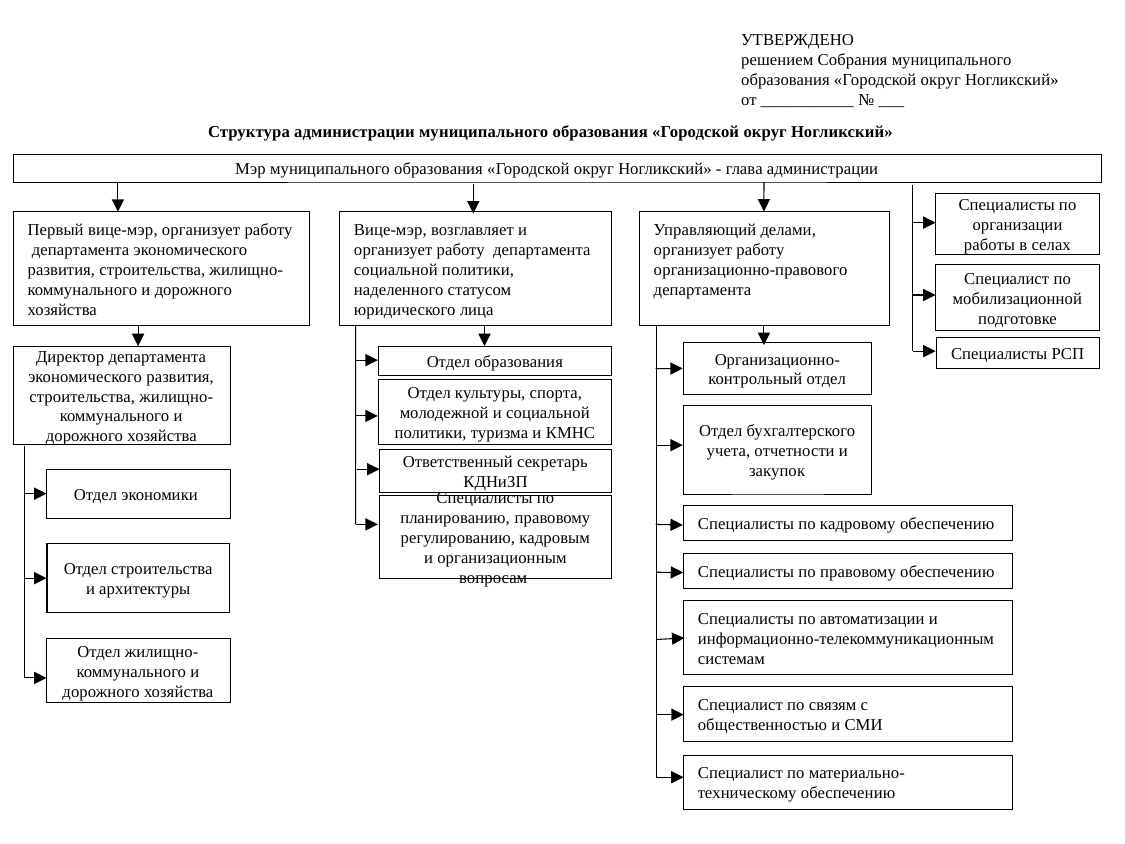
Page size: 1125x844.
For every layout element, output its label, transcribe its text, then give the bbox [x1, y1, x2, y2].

text_box УТВЕРЖДЕНО решением Собрания муниципального образования «Городской округ Ногликский» от ___________ № ___ [726, 21, 1084, 113]
text_box Специалисты по автоматизации и информационно-телекоммуникационным системам [682, 599, 1014, 676]
text_box Организационно-контрольный отдел [682, 341, 873, 396]
text_box Специалисты по организации работы в селах [935, 193, 1100, 255]
text_box Структура администрации муниципального образования «Городской округ Ногликский» [13, 113, 1089, 148]
text_box Первый вице-мэр, организует работу департамента экономического развития, строительства, жилищно-коммунального и дорожного хозяйства [12, 211, 310, 326]
text_box Специалисты РСП [935, 336, 1101, 369]
text_box Отдел культуры, спорта, молодежной и социальной политики, туризма и КМНС [378, 378, 612, 445]
text_box Отдел экономики [46, 468, 231, 519]
text_box Директор департамента экономического развития, строительства, жилищно-коммунального и дорожного хозяйства [12, 345, 231, 446]
text_box Специалист по материально-техническому обеспечению [682, 754, 1014, 811]
text_box Отдел бухгалтерского учета, отчетности и закупок [682, 404, 872, 495]
text_box Вице-мэр, возглавляет и организует работу департамента социальной политики, наделенного статусом юридического лица [338, 211, 612, 326]
text_box Отдел строительства и архитектуры [46, 543, 231, 613]
text_box Ответственный секретарь КДНиЗП [378, 448, 612, 493]
text_box Специалисты по кадровому обеспечению [682, 505, 1014, 541]
text_box Специалист по связям с общественностью и СМИ [682, 685, 1014, 742]
text_box Отдел жилищно-коммунального и дорожного хозяйства [46, 637, 231, 704]
text_box Мэр муниципального образования «Городской округ Ногликский» - глава администрации [12, 153, 1103, 183]
text_box Специалисты по правовому обеспечению [682, 552, 1013, 589]
text_box Специалисты по планированию, правовому регулированию, кадровым и организационным вопросам [378, 495, 612, 579]
text_box Управляющий делами, организует работу организационно-правового департамента [638, 210, 890, 326]
text_box Специалист по мобилизационной подготовке [935, 263, 1100, 332]
text_box Отдел образования [378, 345, 612, 377]
